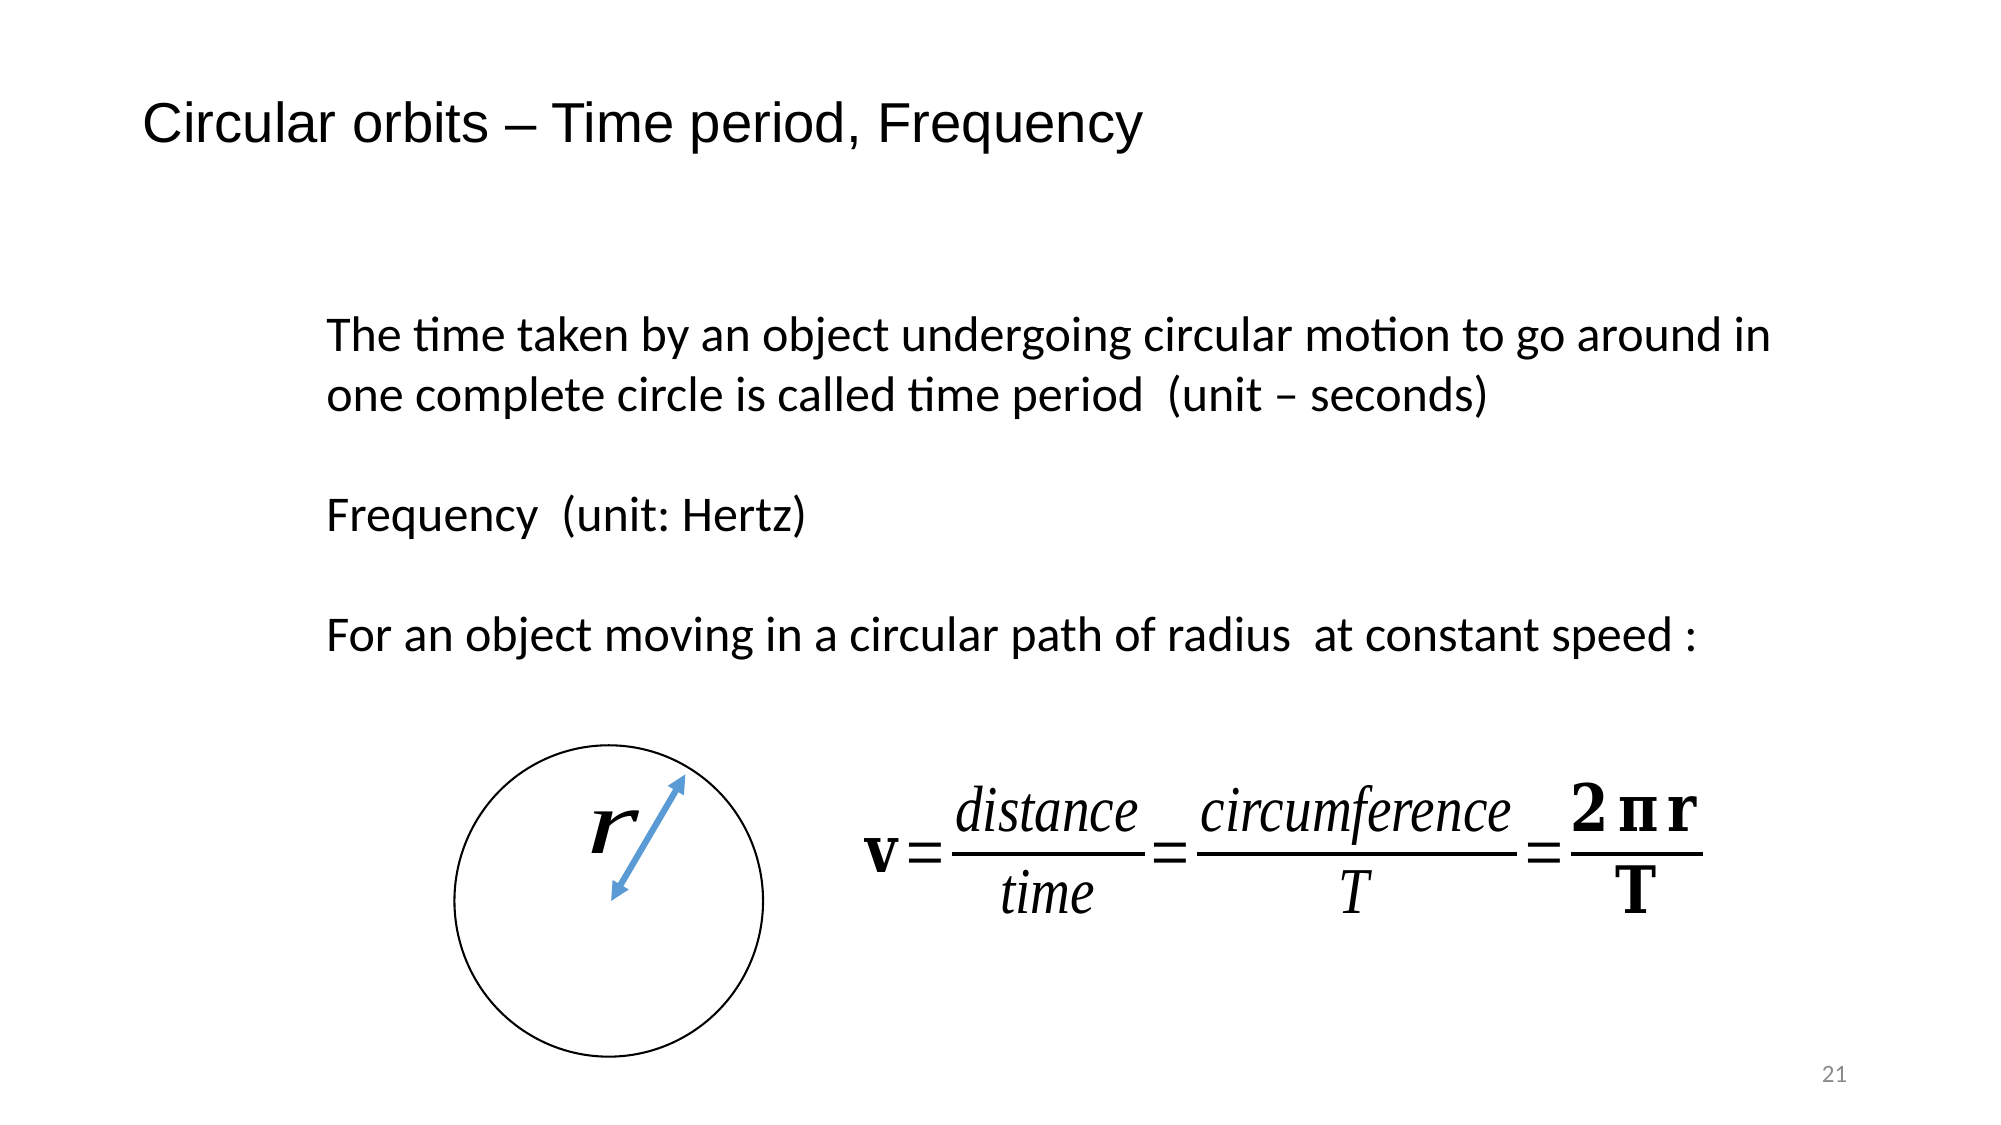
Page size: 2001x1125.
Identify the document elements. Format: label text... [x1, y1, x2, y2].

slide_number 21 [1412, 1042, 1863, 1103]
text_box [454, 745, 764, 1057]
text_box Circular orbits – Time period, Frequency [142, 86, 1229, 184]
